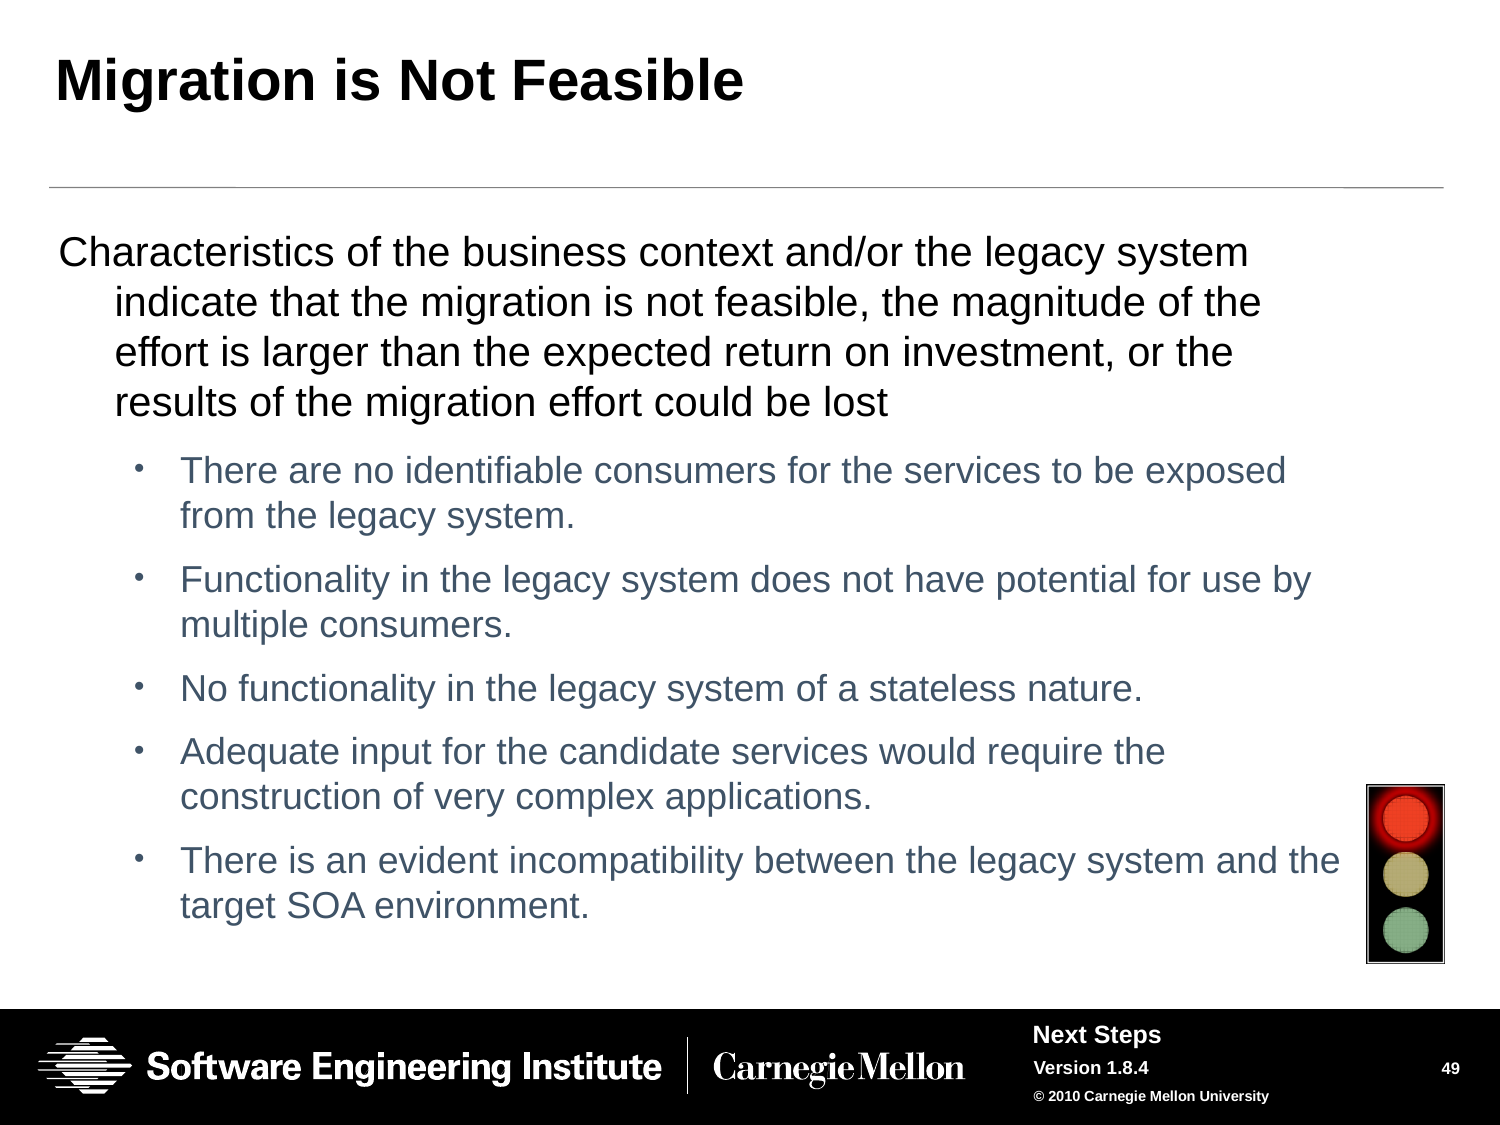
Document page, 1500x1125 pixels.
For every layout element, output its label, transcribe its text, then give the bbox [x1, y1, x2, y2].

list Characteristics of the business context and/or the legacy system indicate that the migration is not feasible, the magnitude of the effort is larger than the expected return on investment, or the results of the migration effort could be lost There are no identifiable consumers for the services to be exposed from the legacy system. Functionality in the legacy system does not have potential for use by multiple consumers. No functionality in the legacy system of a stateless nature. Adequate input for the candidate services would require the construction of very complex applications. There is an evident incompatibility between the legacy system and the target SOA environment. [58, 224, 1354, 849]
title Migration is Not Feasible [55, 49, 1451, 114]
picture [1366, 784, 1445, 964]
text_box Next Steps [1017, 1010, 1178, 1056]
